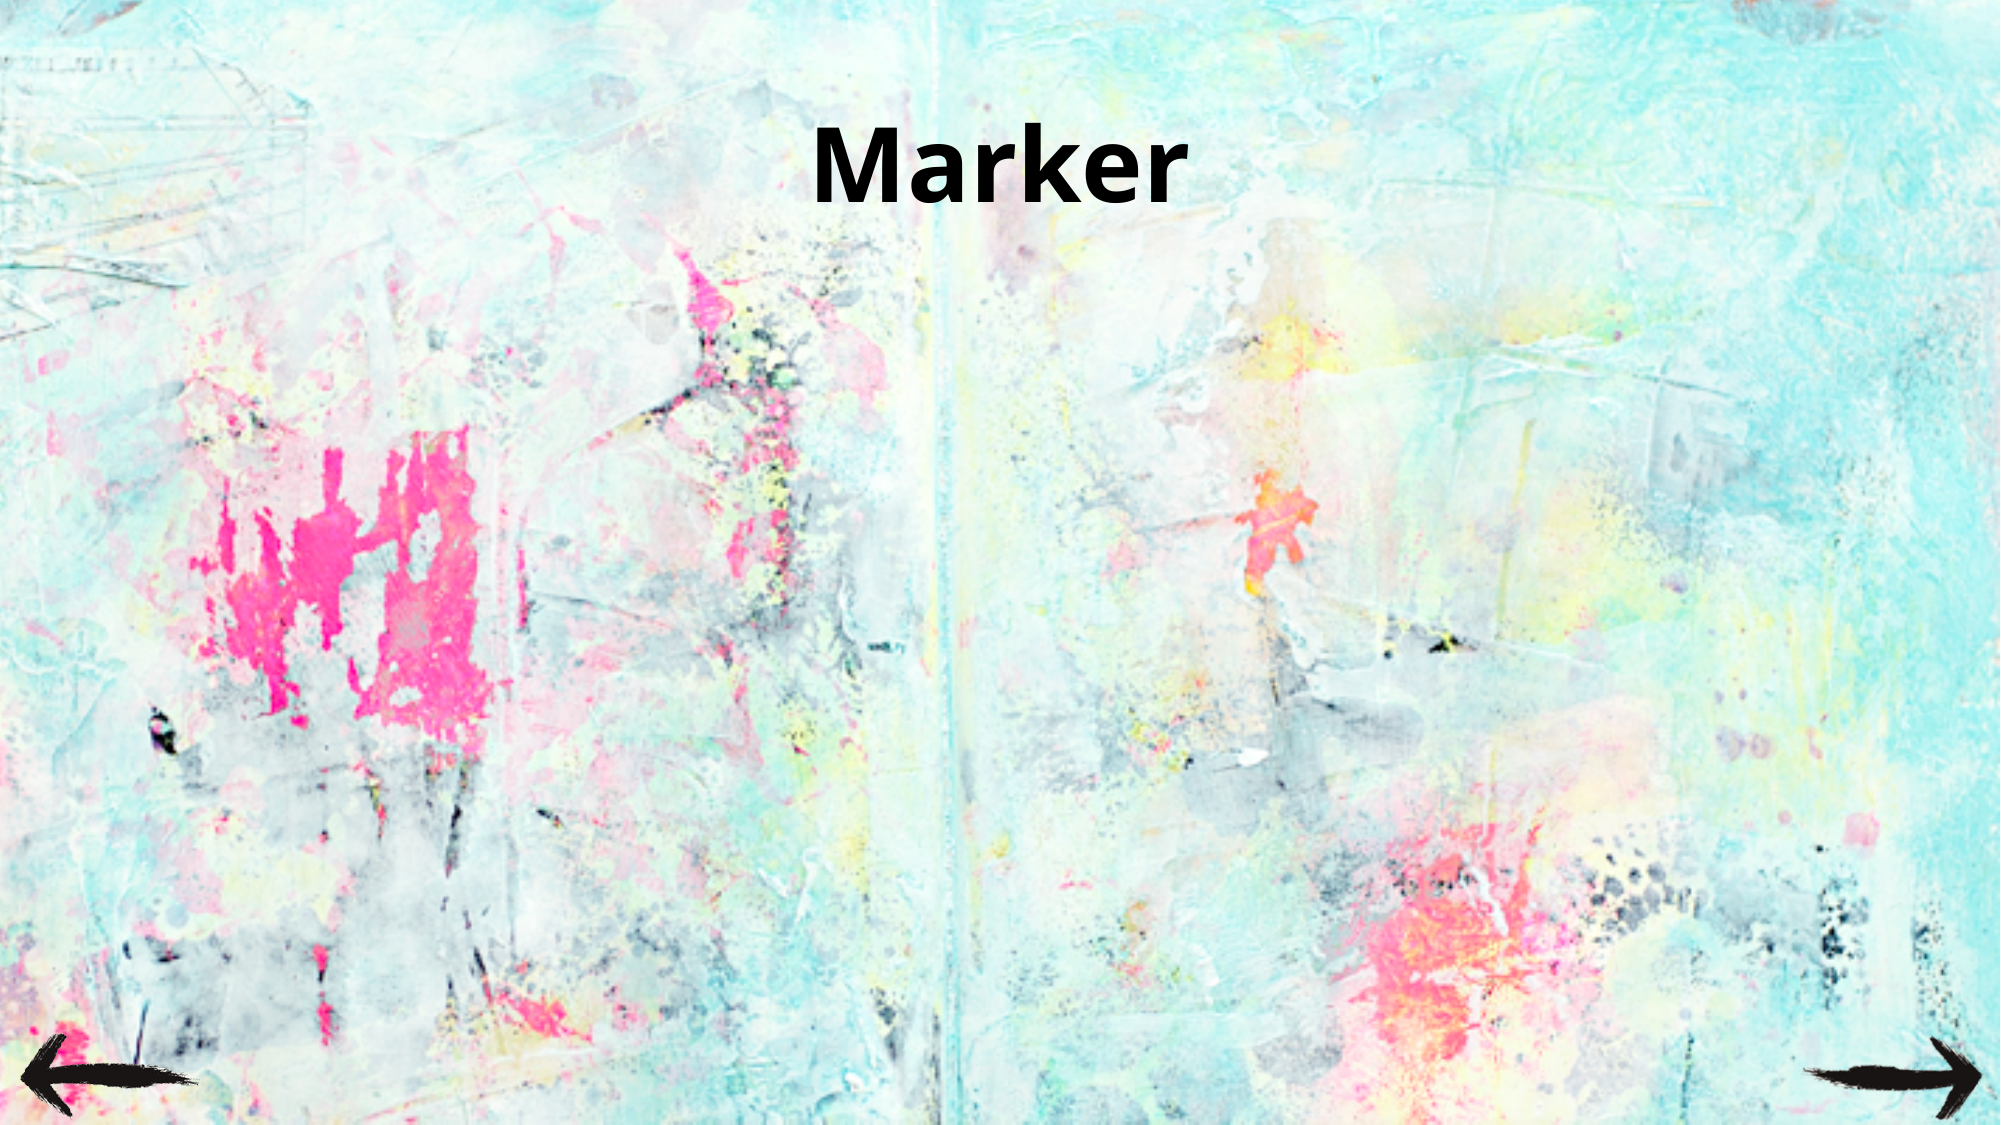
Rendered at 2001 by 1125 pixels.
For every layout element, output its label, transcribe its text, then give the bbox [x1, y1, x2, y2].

picture [0, 0, 2001, 1125]
title Marker [137, 59, 1863, 278]
